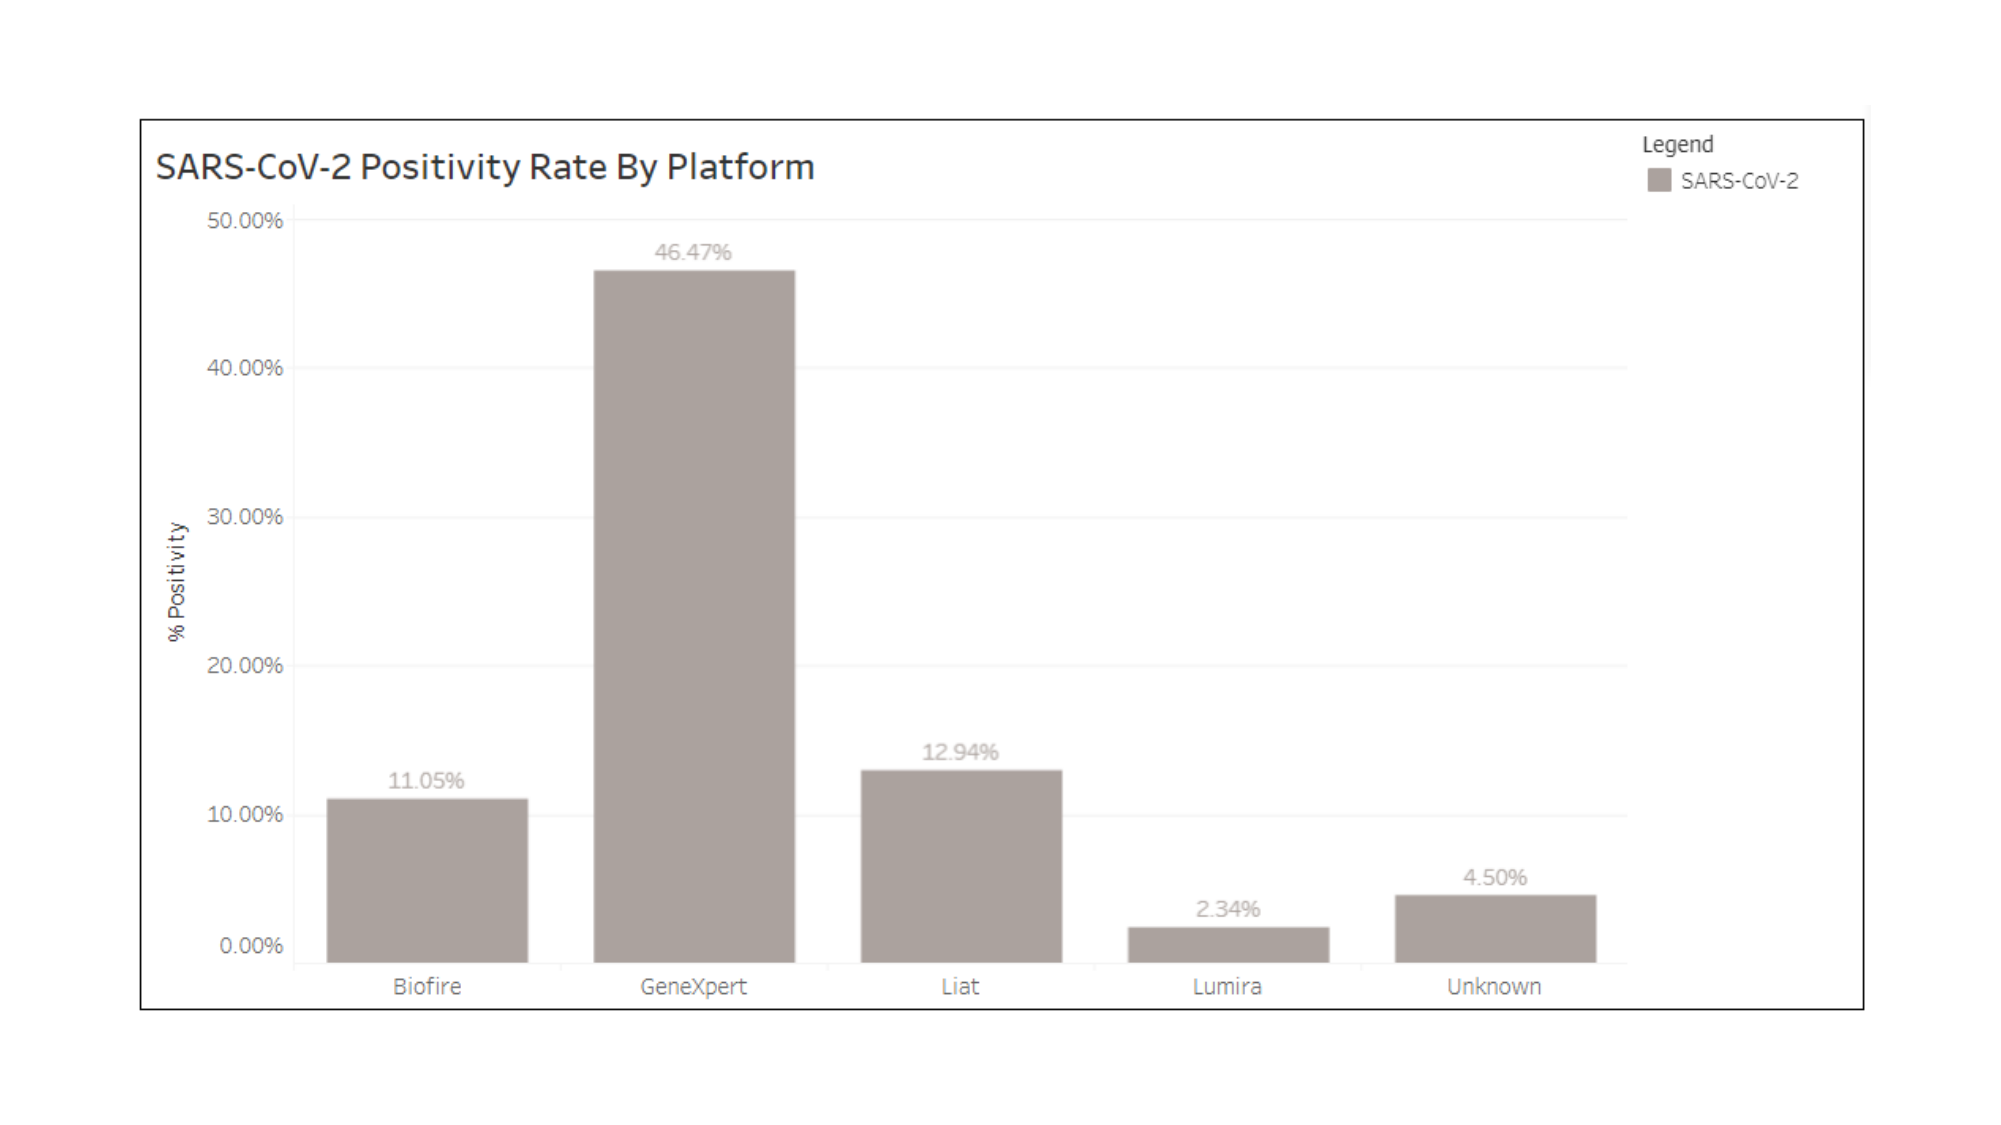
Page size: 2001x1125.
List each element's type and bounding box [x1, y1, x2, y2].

list [129, 105, 1871, 1020]
